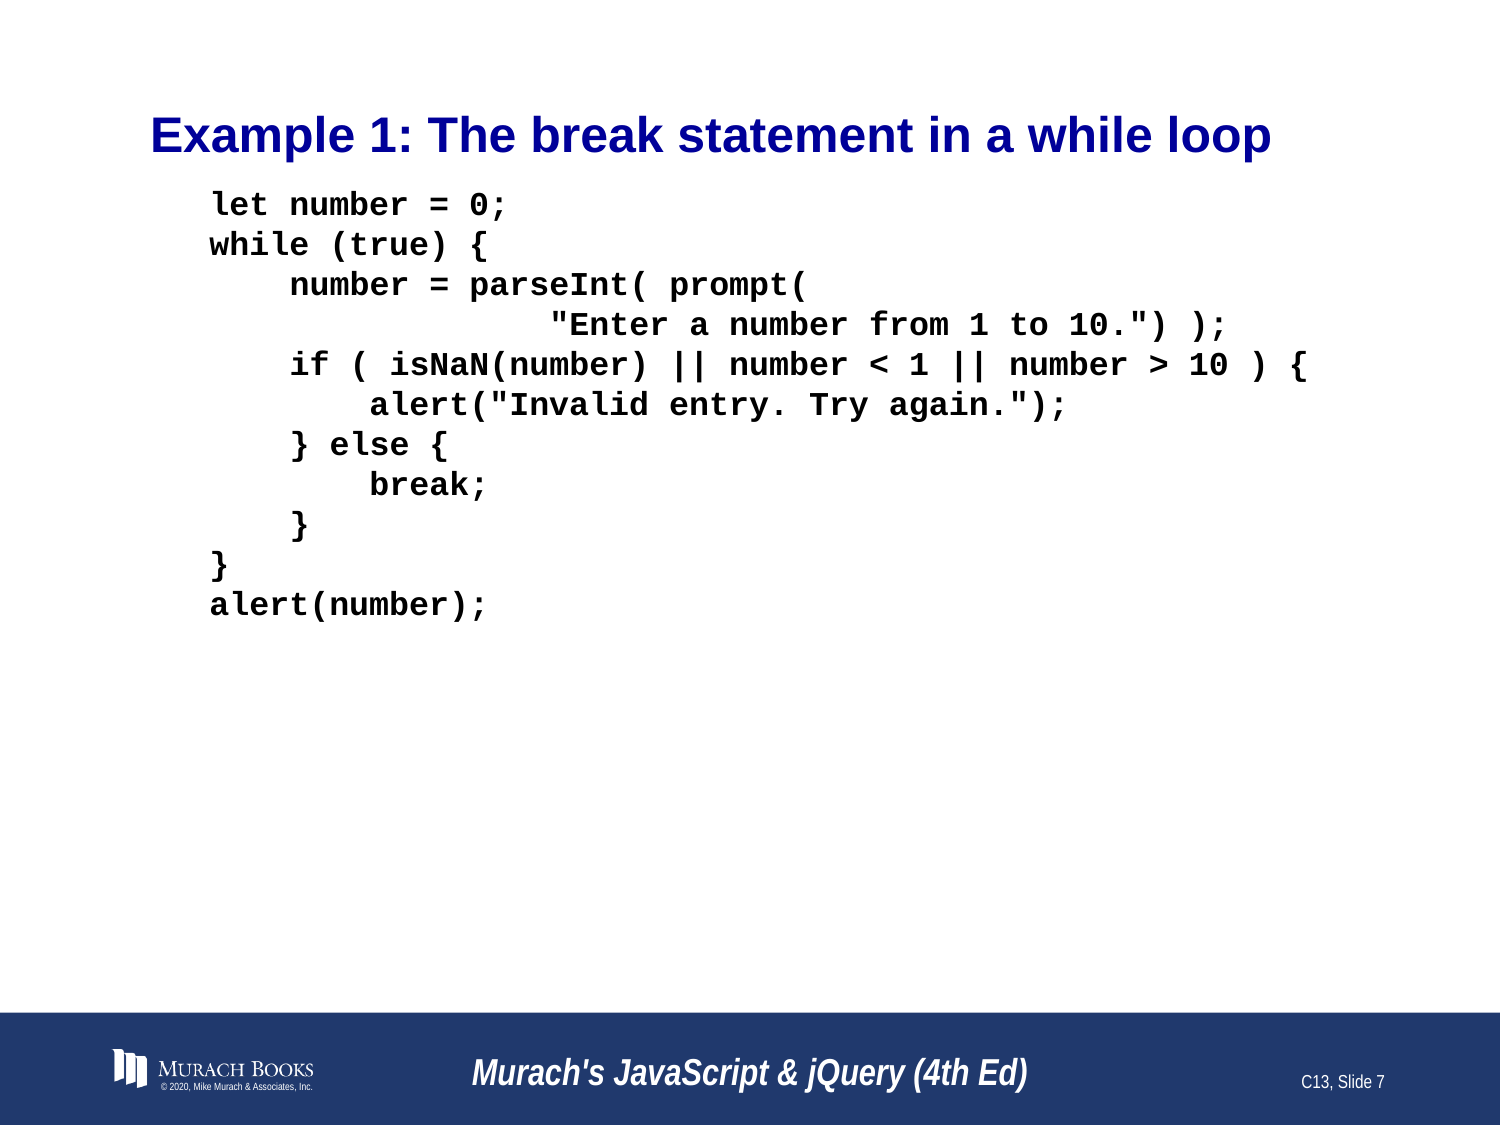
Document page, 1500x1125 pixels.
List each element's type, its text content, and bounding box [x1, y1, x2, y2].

footer © 2020, Mike Murach & Associates, Inc. [12, 1025, 463, 1100]
slide_number Murach's JavaScript & jQuery (4th Ed) [463, 1025, 1050, 1100]
title Example 1: The break statement in a while loop [150, 102, 1350, 164]
list let number = 0; while (true) { number = parseInt( prompt( "Enter a number from 1 to 10.") ); if ( isNaN(number) || number < 1 || number > 10 ) { alert("Invalid entry. Try again."); } else { break; } } alert(number); [137, 174, 1350, 975]
slide_number C13, Slide 7 [1087, 1025, 1400, 1100]
